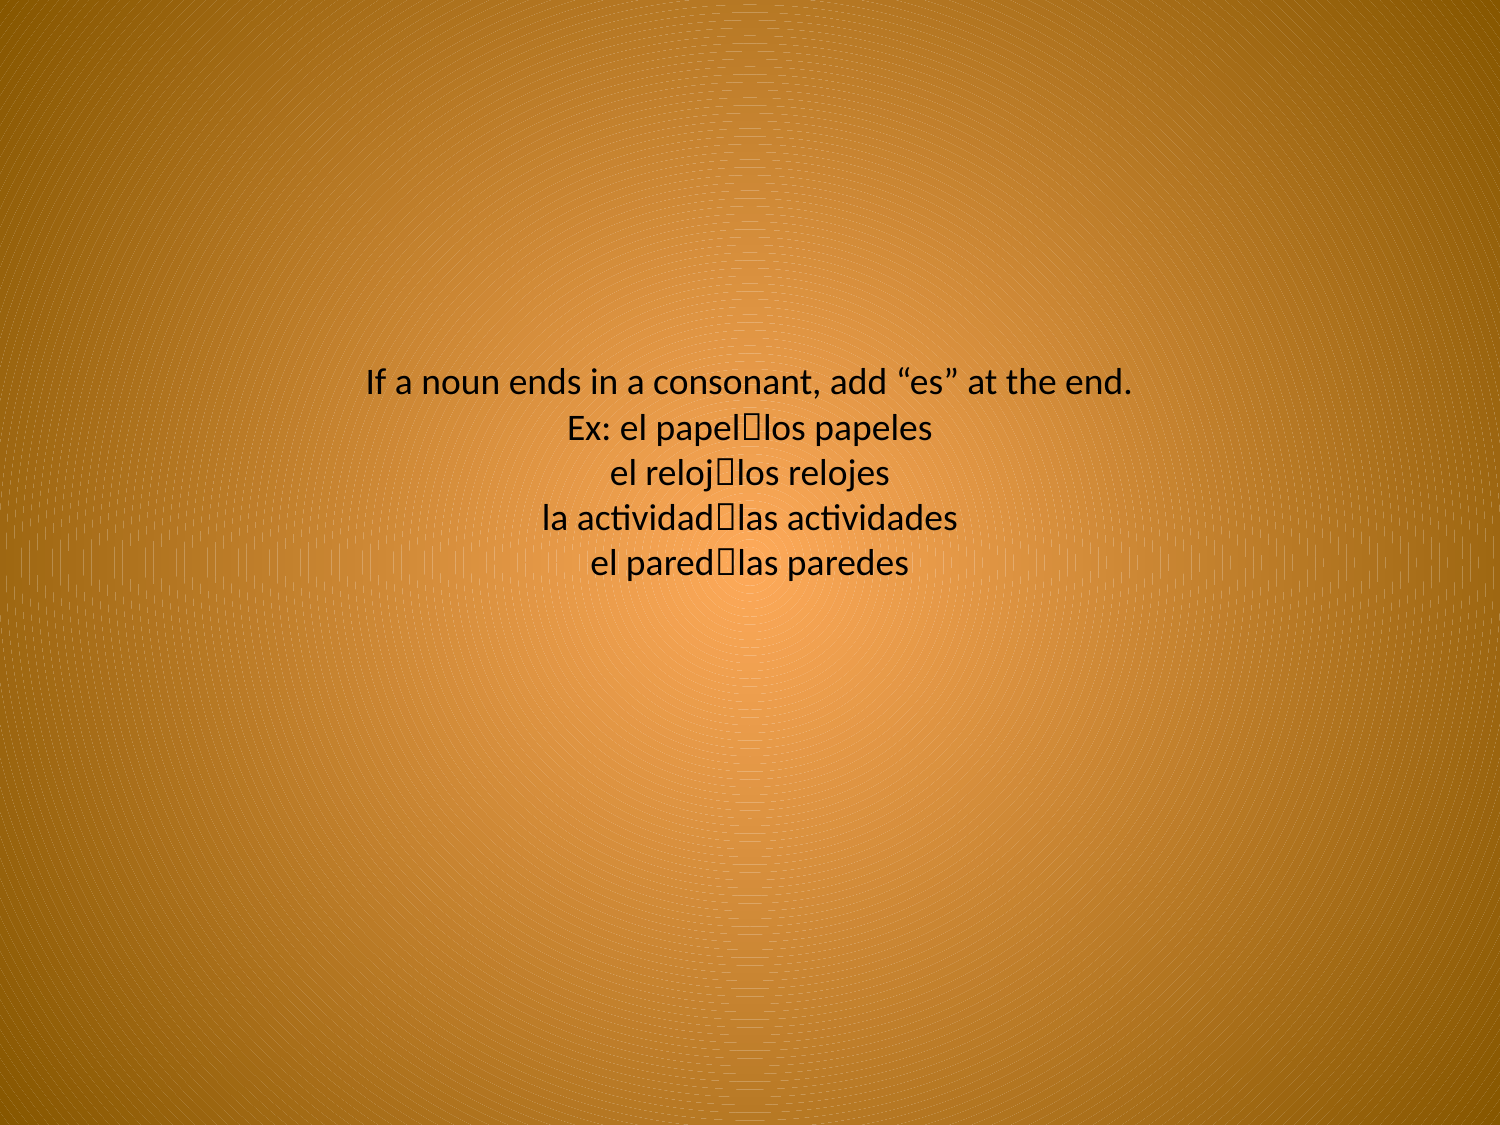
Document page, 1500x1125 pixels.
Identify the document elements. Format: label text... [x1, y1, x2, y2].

title If a noun ends in a consonant, add “es” at the end. Ex: el papellos papeles el relojlos relojes la actividadlas actividades el paredlas paredes [112, 349, 1388, 591]
